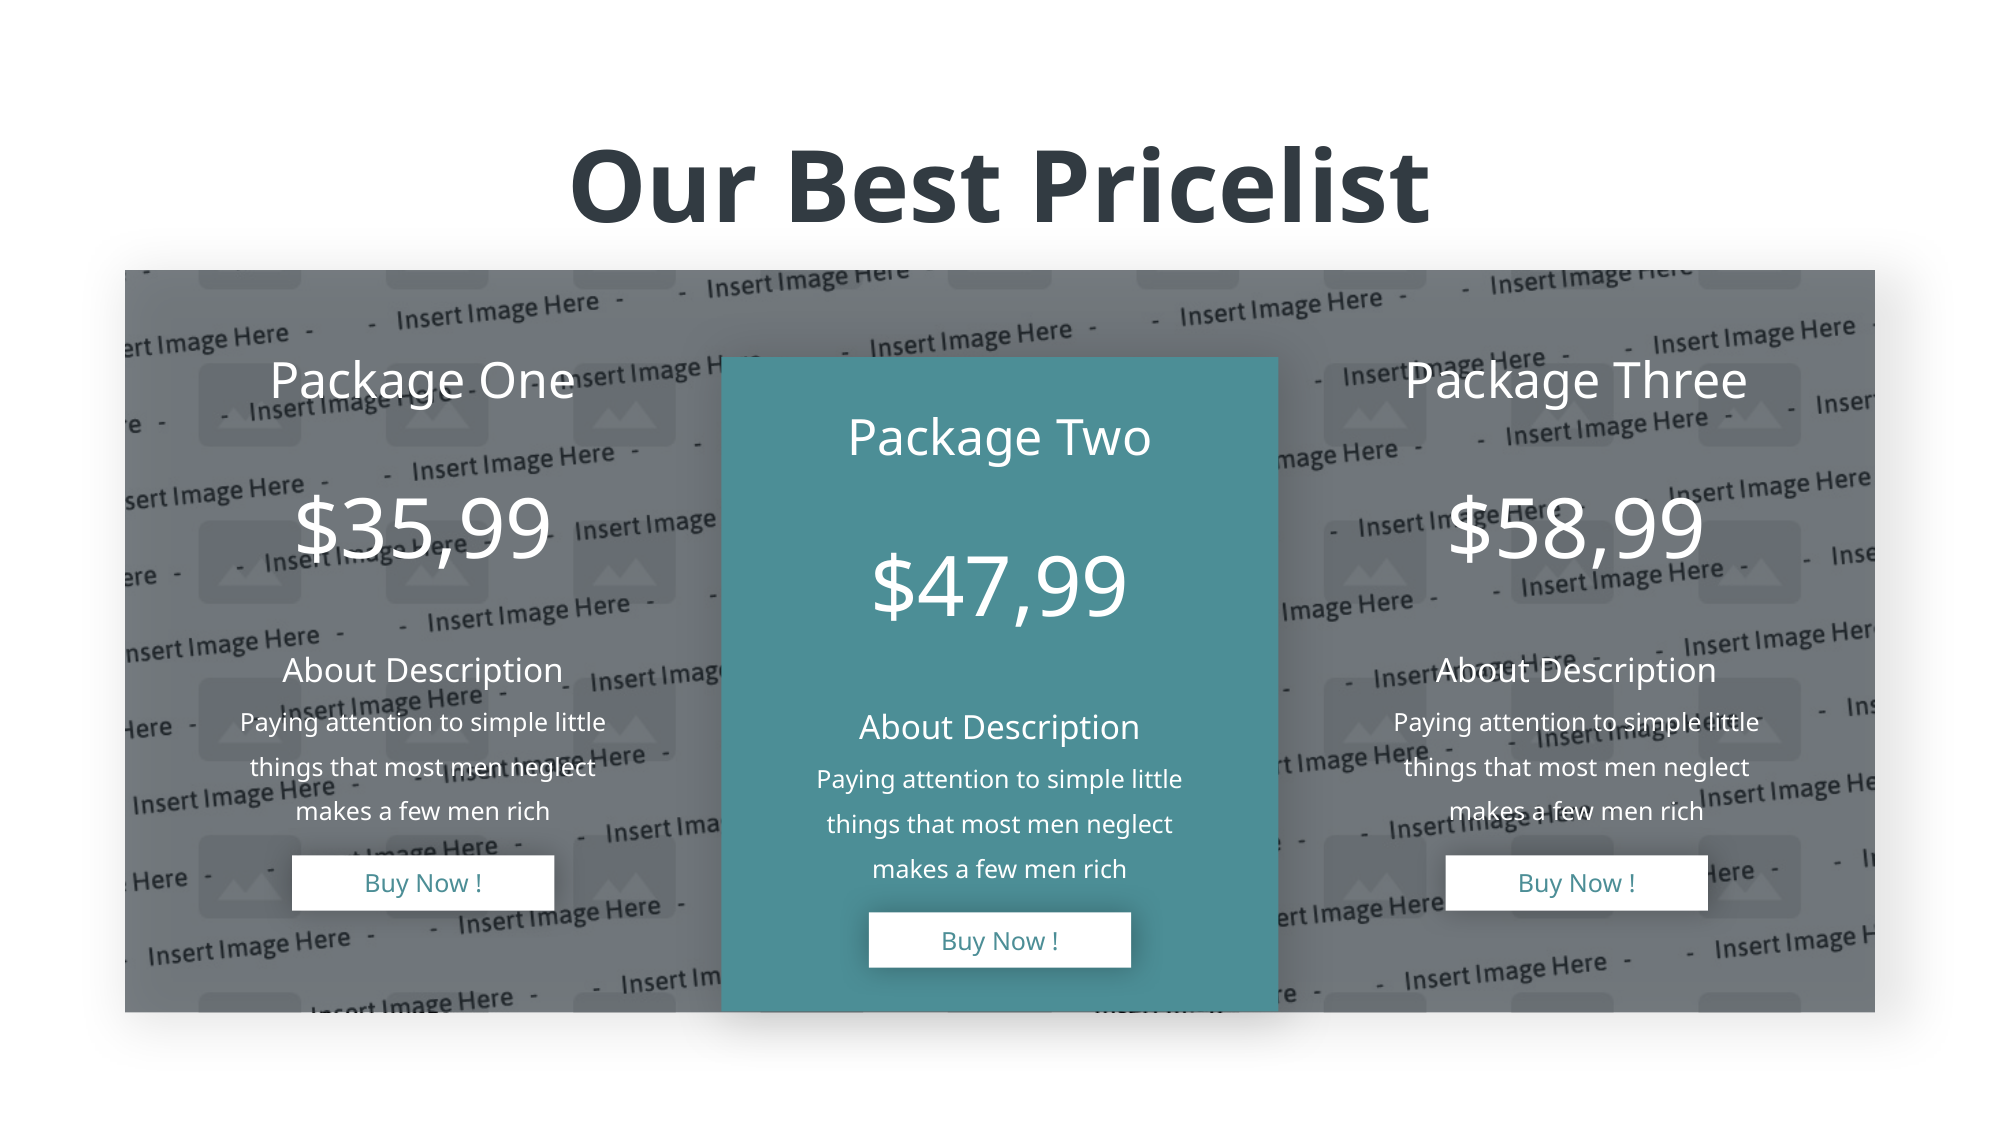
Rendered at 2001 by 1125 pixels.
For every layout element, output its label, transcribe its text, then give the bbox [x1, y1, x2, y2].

text_box Our Best Pricelist [265, 114, 1735, 250]
picture [124, 269, 1875, 1013]
